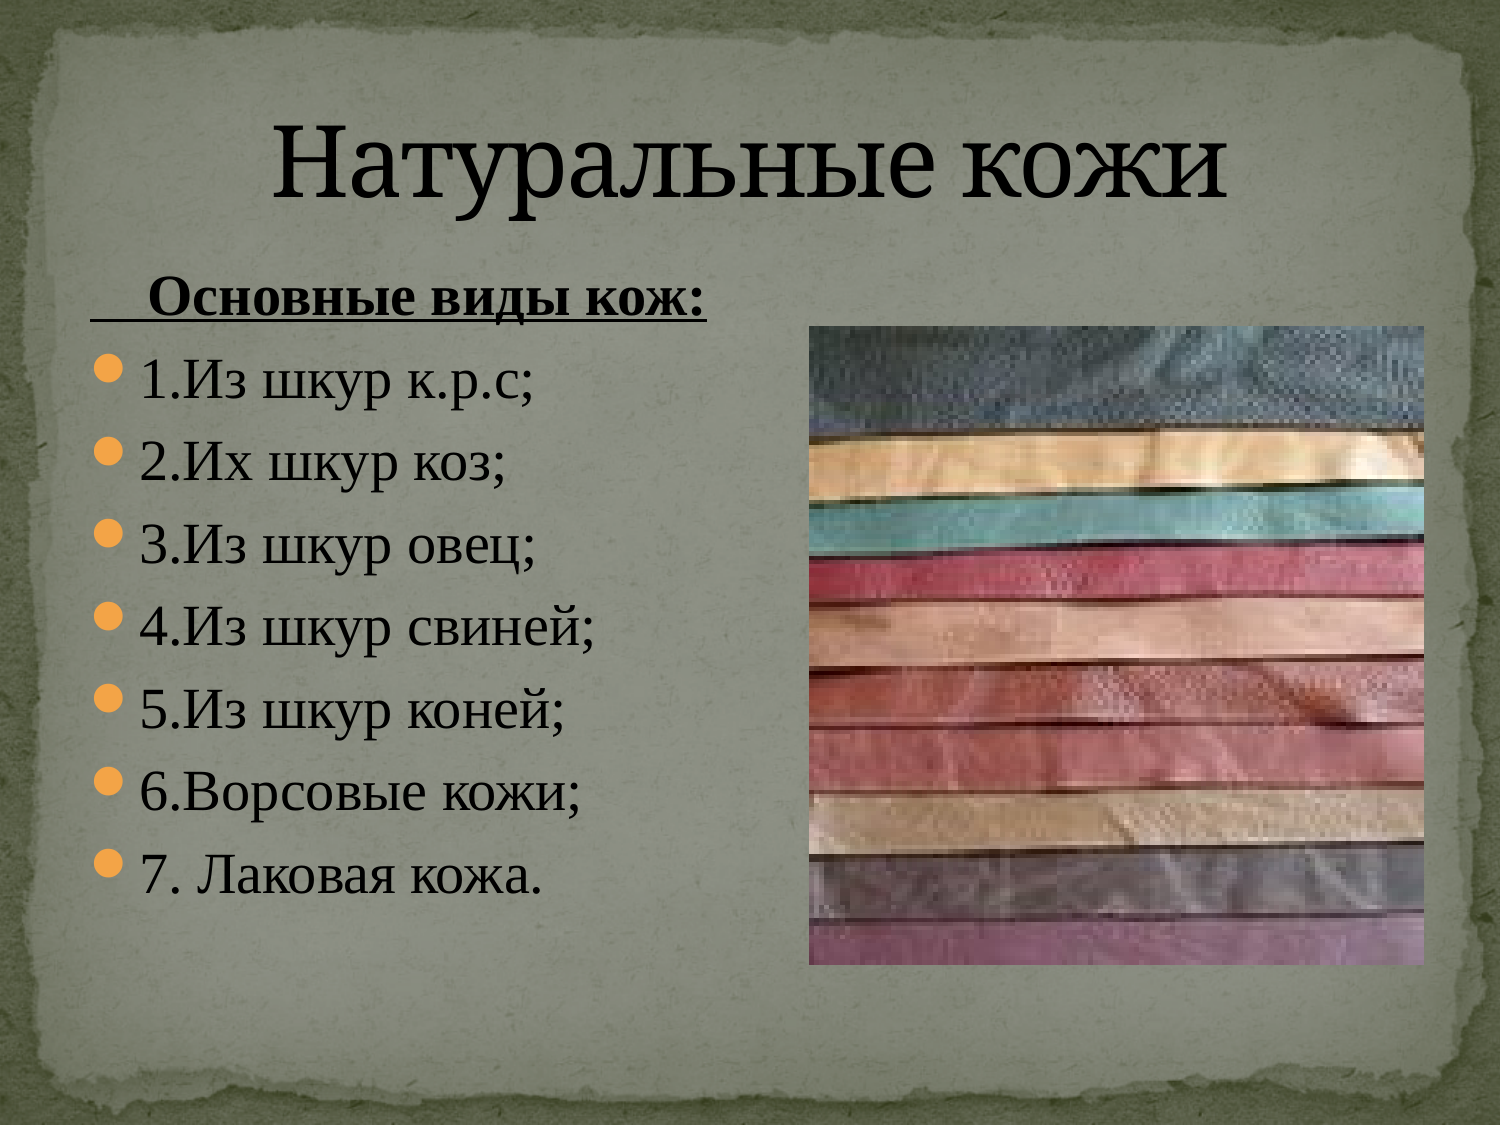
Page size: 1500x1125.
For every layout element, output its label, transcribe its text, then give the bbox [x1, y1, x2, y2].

picture [809, 326, 1424, 965]
list Основные виды кож: 1.Из шкур к.р.с; 2.Их шкур коз; 3.Из шкур овец; 4.Из шкур свиней; 5.Из шкур коней; 6.Ворсовые кожи; 7. Лаковая кожа. [75, 249, 1425, 1000]
title Натуральные кожи [74, 24, 1425, 225]
